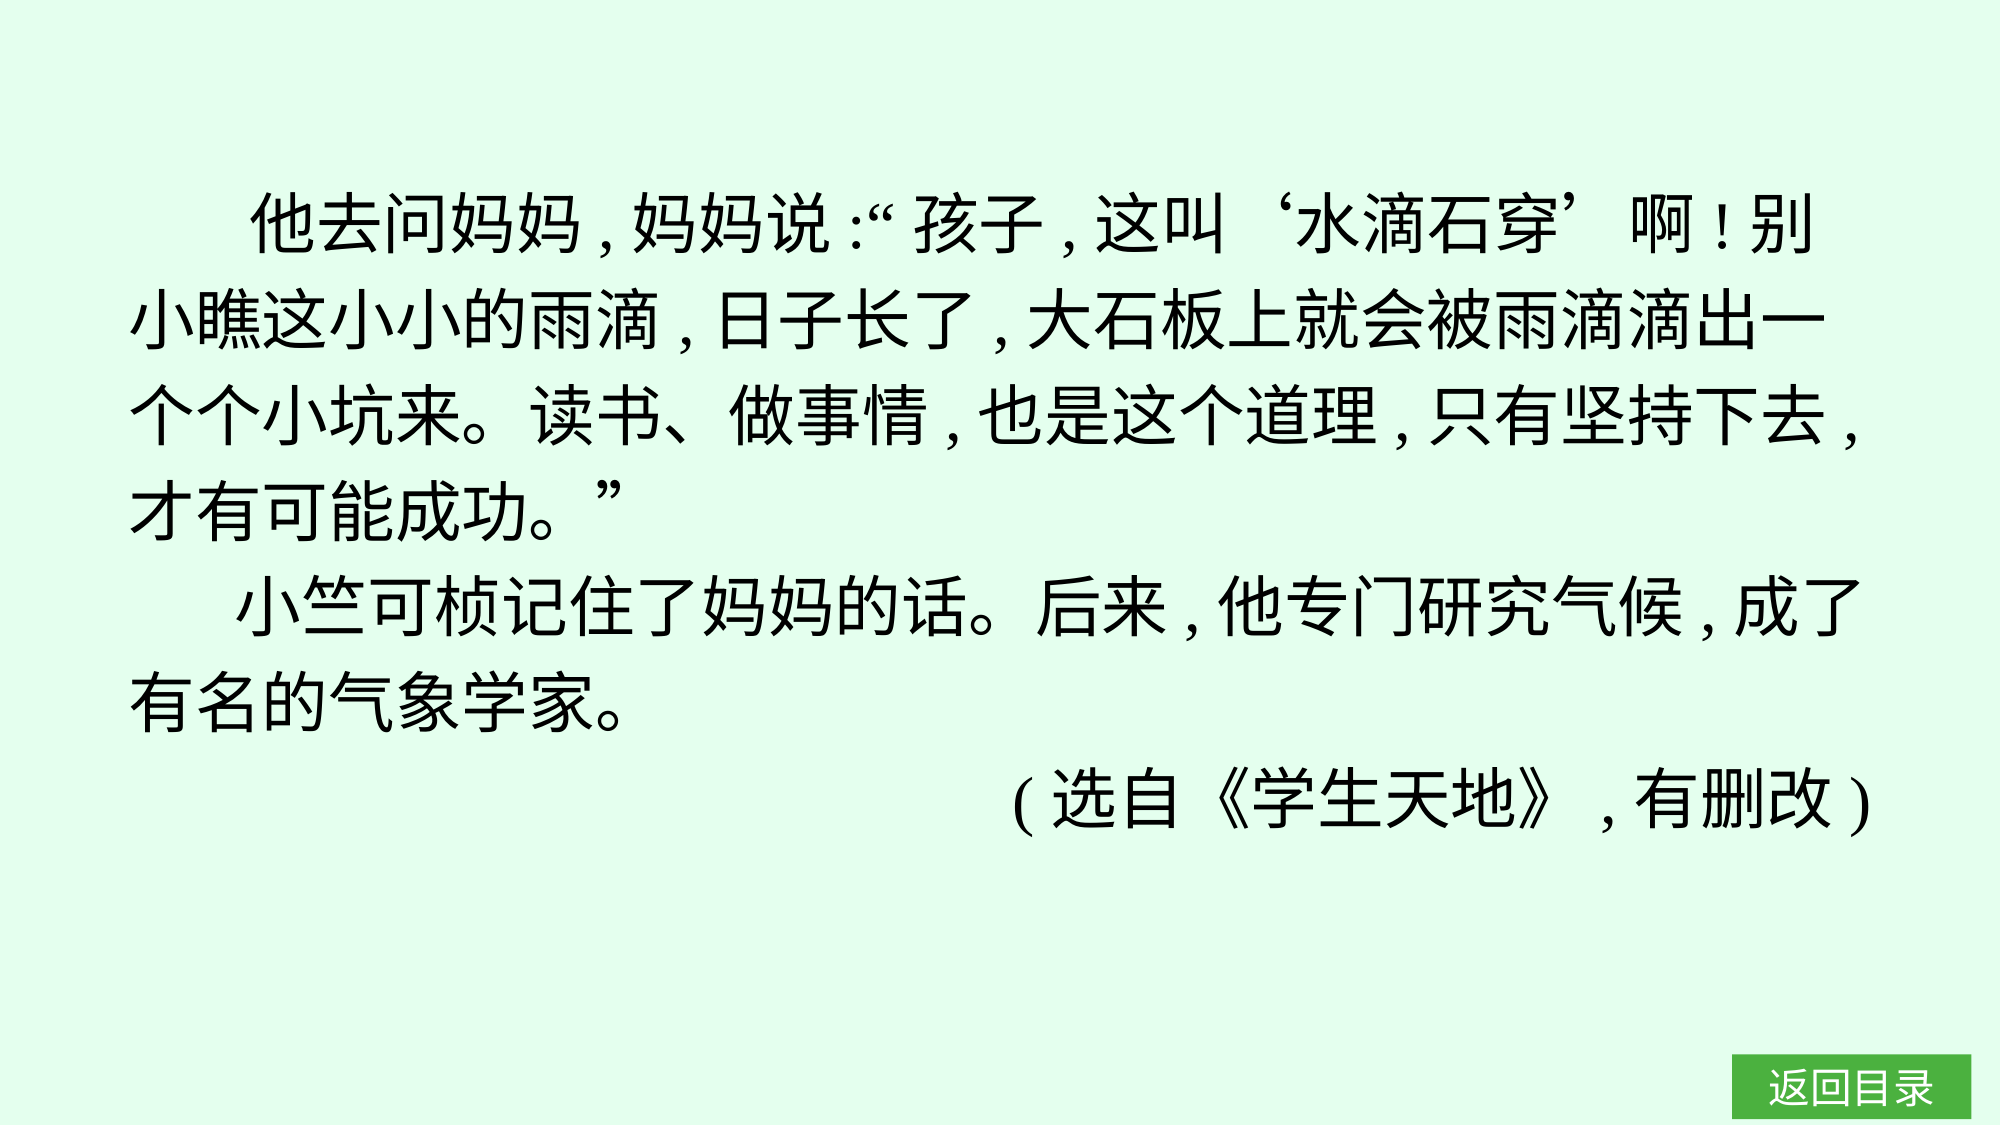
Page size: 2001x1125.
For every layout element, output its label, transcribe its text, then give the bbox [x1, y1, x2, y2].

text_box 他去问妈妈,妈妈说:“孩子,这叫‘水滴石穿’啊!别小瞧这小小的雨滴,日子长了,大石板上就会被雨滴滴出一个个小坑来。读书、做事情,也是这个道理,只有坚持下去,才有可能成功。” 小竺可桢记住了妈妈的话。后来,他专门研究气候,成了有名的气象学家。 (选自《学生天地》,有删改) [113, 158, 1887, 845]
